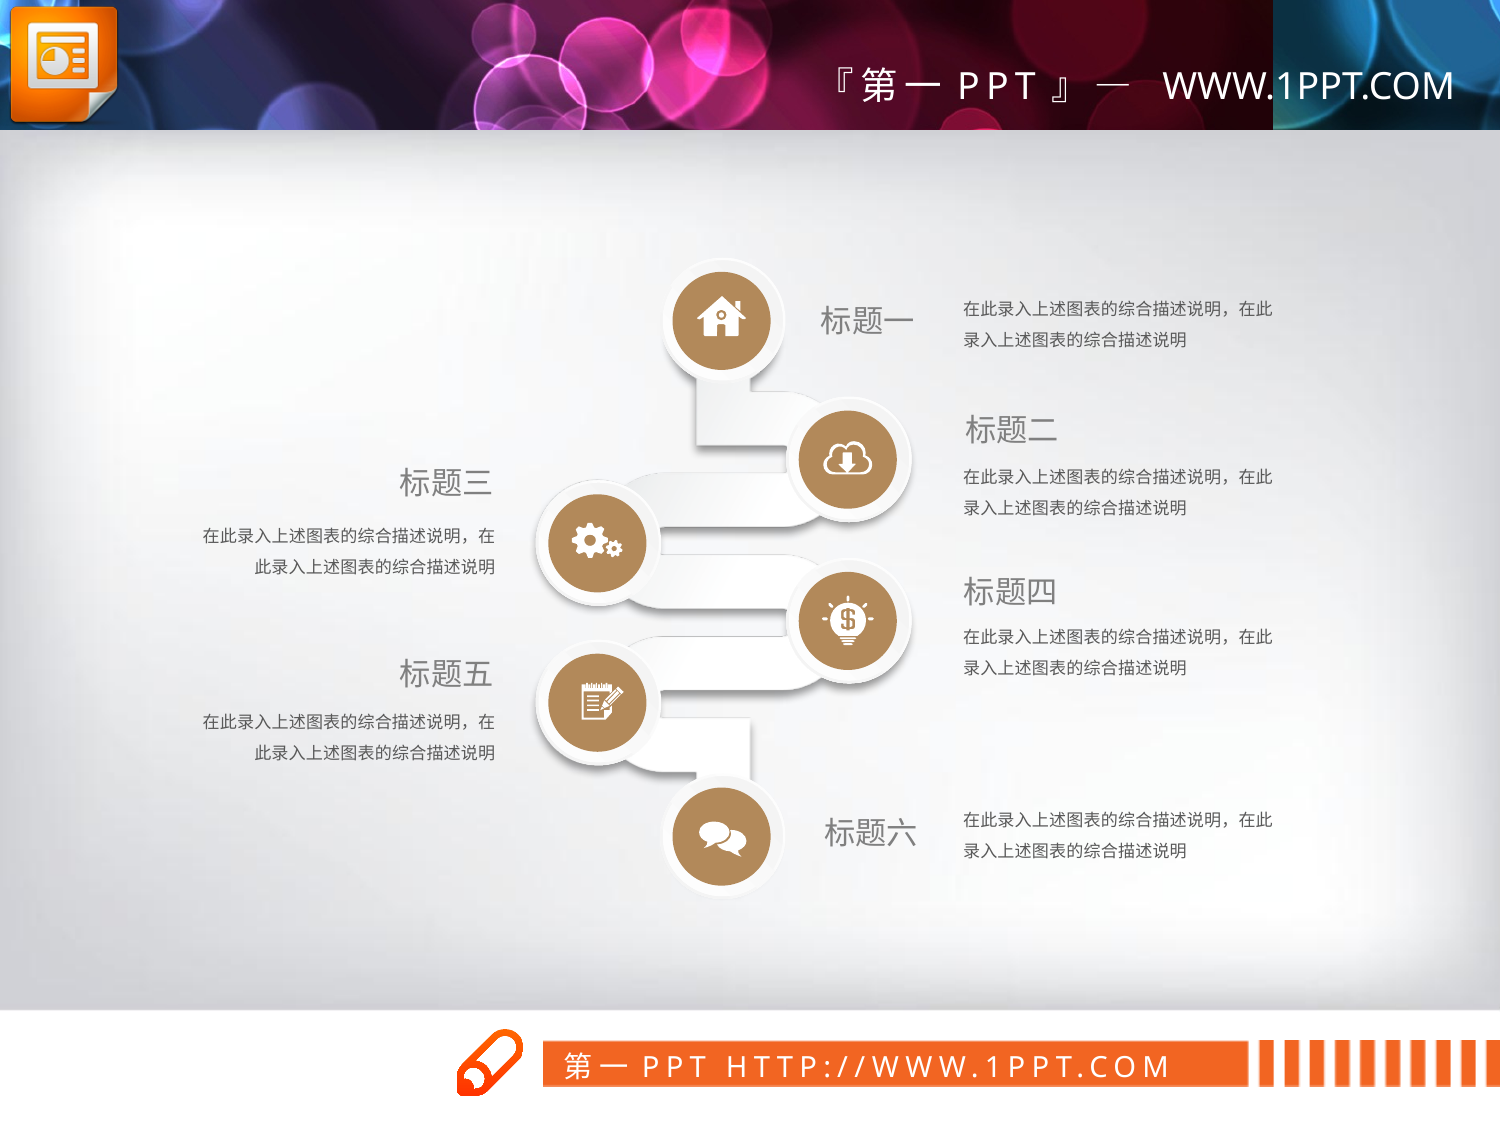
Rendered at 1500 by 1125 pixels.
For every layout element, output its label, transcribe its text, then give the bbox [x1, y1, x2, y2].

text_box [659, 773, 786, 900]
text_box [821, 595, 875, 646]
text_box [696, 295, 747, 337]
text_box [698, 821, 747, 857]
text_box 标题二 [965, 404, 1071, 450]
text_box 在此录入上述图表的综合描述说明，在此录入上述图表的综合描述说明 [965, 611, 1294, 684]
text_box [535, 639, 662, 766]
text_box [785, 396, 912, 523]
text_box 标题三 [388, 457, 479, 507]
picture [0, 0, 1500, 1012]
text_box 在此录入上述图表的综合描述说明，在此录入上述图表的综合描述说明 [180, 509, 479, 583]
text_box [659, 257, 786, 384]
text_box 标题四 [965, 566, 1070, 611]
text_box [535, 479, 662, 606]
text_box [581, 682, 625, 720]
text_box 在此录入上述图表的综合描述说明，在此录入上述图表的综合描述说明 [965, 282, 1294, 355]
text_box 在此录入上述图表的综合描述说明，在此录入上述图表的综合描述说明 [965, 450, 1294, 524]
text_box 在此录入上述图表的综合描述说明，在此录入上述图表的综合描述说明 [965, 793, 1294, 867]
picture [543, 1040, 1500, 1087]
text_box 在此录入上述图表的综合描述说明，在此录入上述图表的综合描述说明 [180, 695, 479, 769]
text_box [571, 522, 623, 559]
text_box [785, 557, 912, 684]
text_box 标题五 [388, 648, 479, 695]
